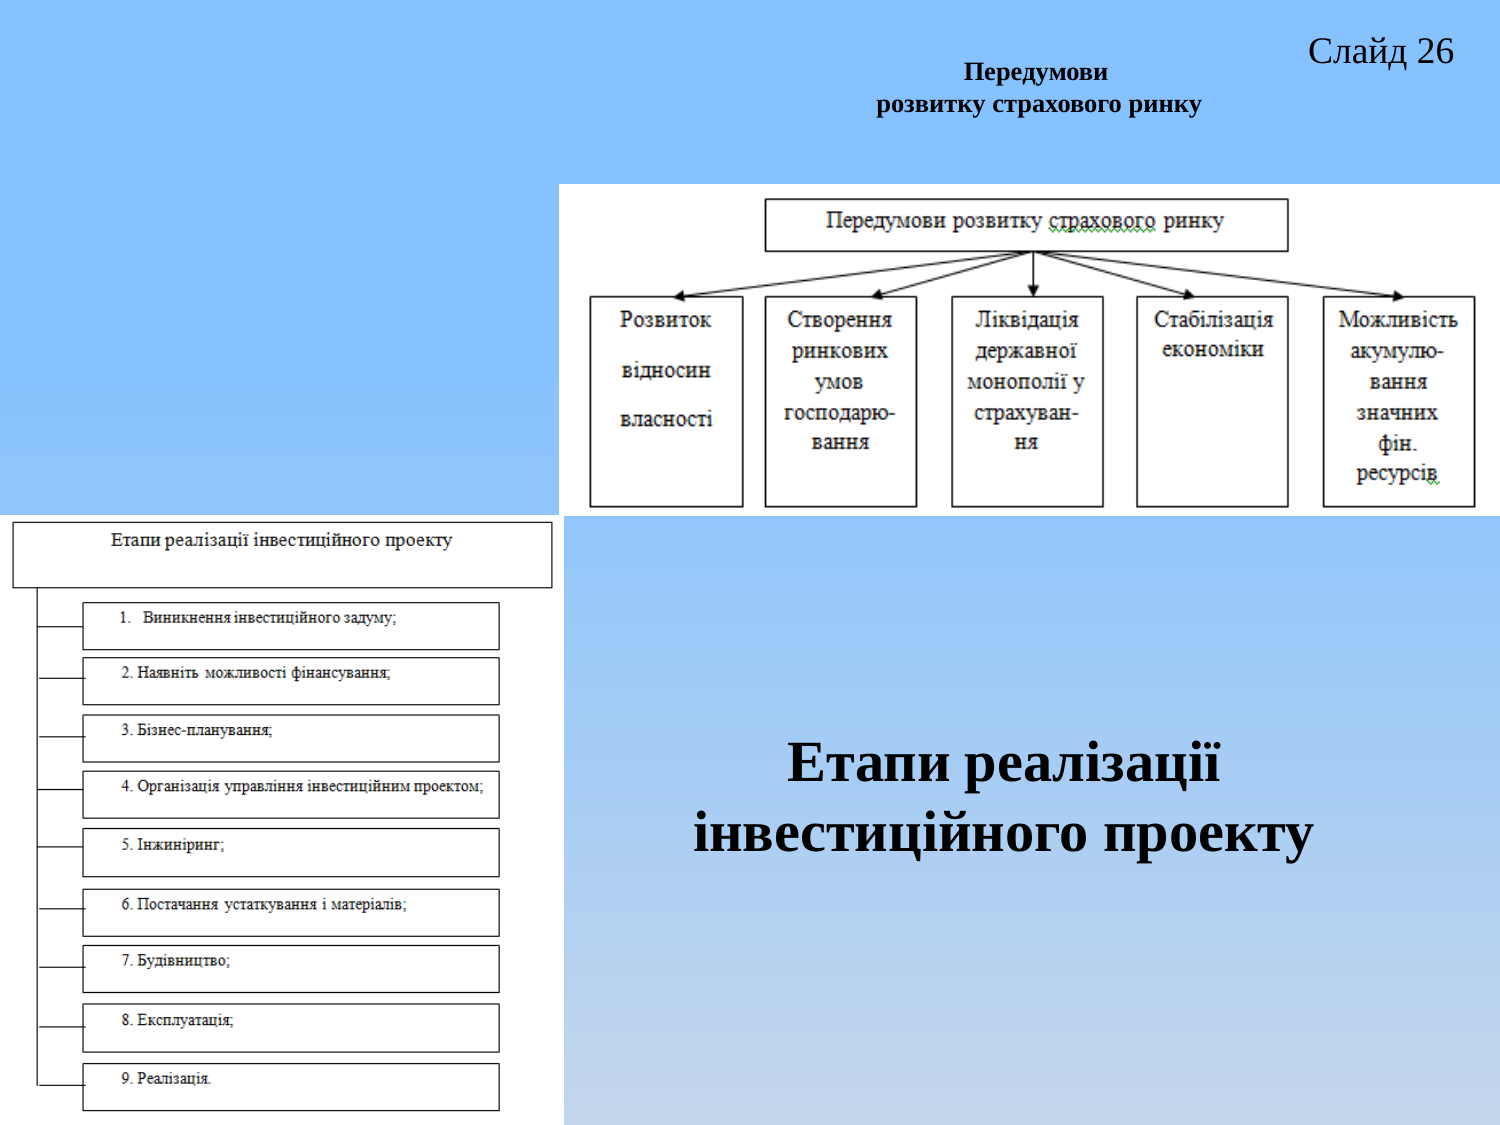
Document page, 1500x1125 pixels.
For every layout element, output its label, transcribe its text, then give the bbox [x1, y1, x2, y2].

text_box Слайд 26 [1293, 19, 1483, 79]
text_box Етапи реалізації інвестиційного проекту [655, 715, 1353, 871]
picture [0, 514, 565, 1125]
title Передумови розвитку страхового ринку [726, 0, 1353, 178]
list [559, 184, 1500, 516]
